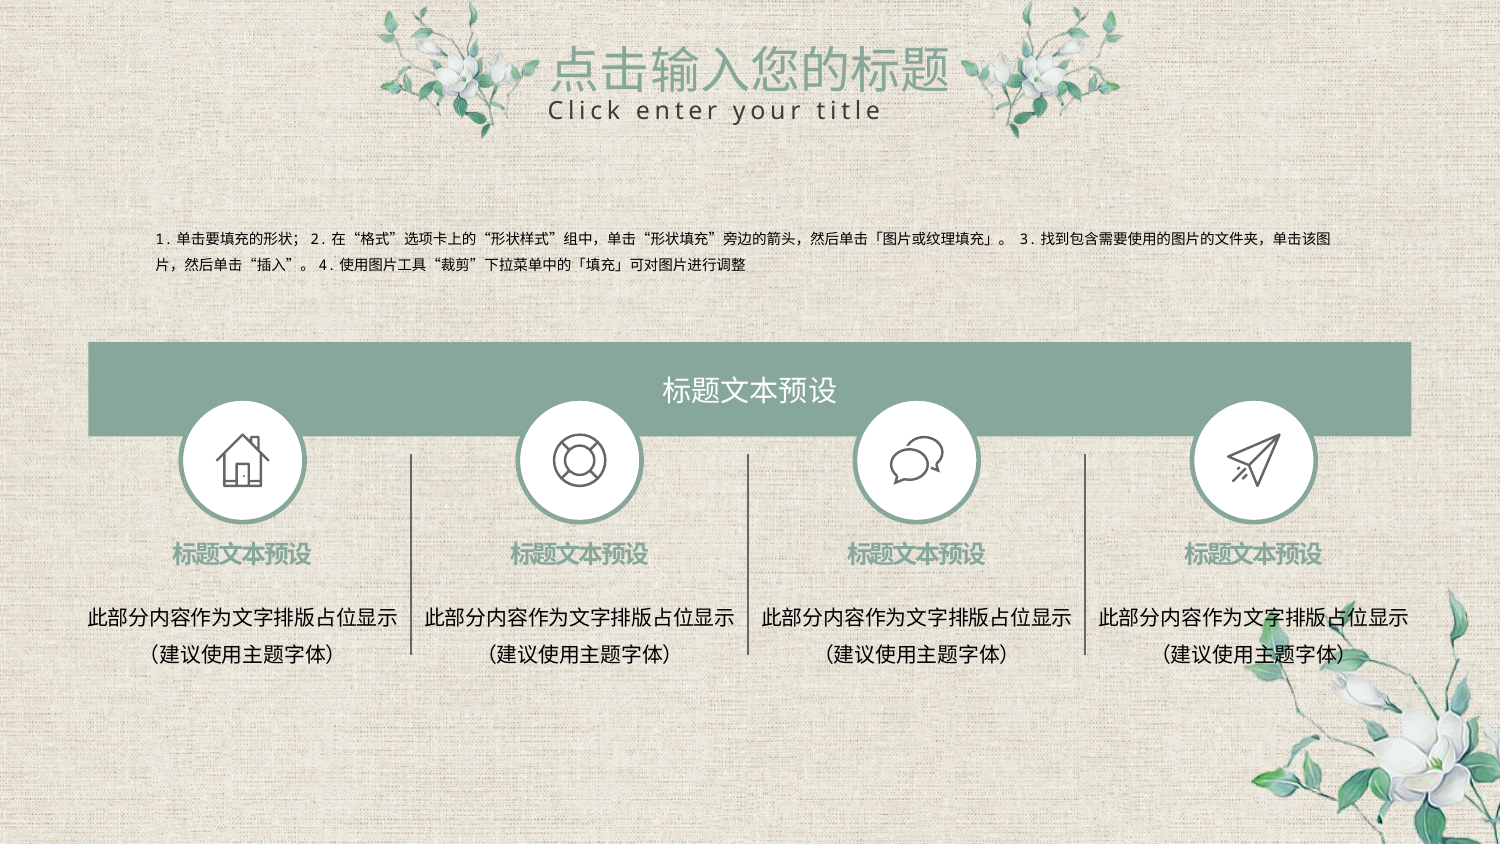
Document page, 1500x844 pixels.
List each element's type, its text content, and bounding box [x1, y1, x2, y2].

text_box 标题文本预设 [158, 531, 328, 576]
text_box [1191, 398, 1316, 523]
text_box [180, 398, 305, 523]
text_box 1.单击要填充的形状；2.在“格式”选项卡上的“形状样式”组中，单击“形状填充”旁边的箭头，然后单击「图片或纹理填充」。 3.找到包含需要使用的图片的文件夹，单击该图片，然后单击“插入”。4.使用图片工具“裁剪”下拉菜单中的「填充」可对图片进行调整 [140, 213, 1360, 315]
text_box 标题文本预设 [87, 341, 1412, 438]
text_box 此部分内容作为文字排版占位显示 （建议使用主题字体） [372, 584, 709, 675]
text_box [374, 0, 1125, 140]
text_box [854, 398, 979, 523]
text_box 标题文本预设 [1169, 531, 1339, 576]
text_box 此部分内容作为文字排版占位显示 （建议使用主题字体） [709, 584, 1046, 675]
text_box 此部分内容作为文字排版占位显示 （建议使用主题字体） [1046, 584, 1462, 675]
picture [0, 0, 1500, 844]
text_box 此部分内容作为文字排版占位显示 （建议使用主题字体） [35, 584, 372, 675]
text_box 标题文本预设 [495, 531, 665, 576]
text_box 标题文本预设 [832, 531, 1002, 576]
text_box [517, 398, 642, 523]
